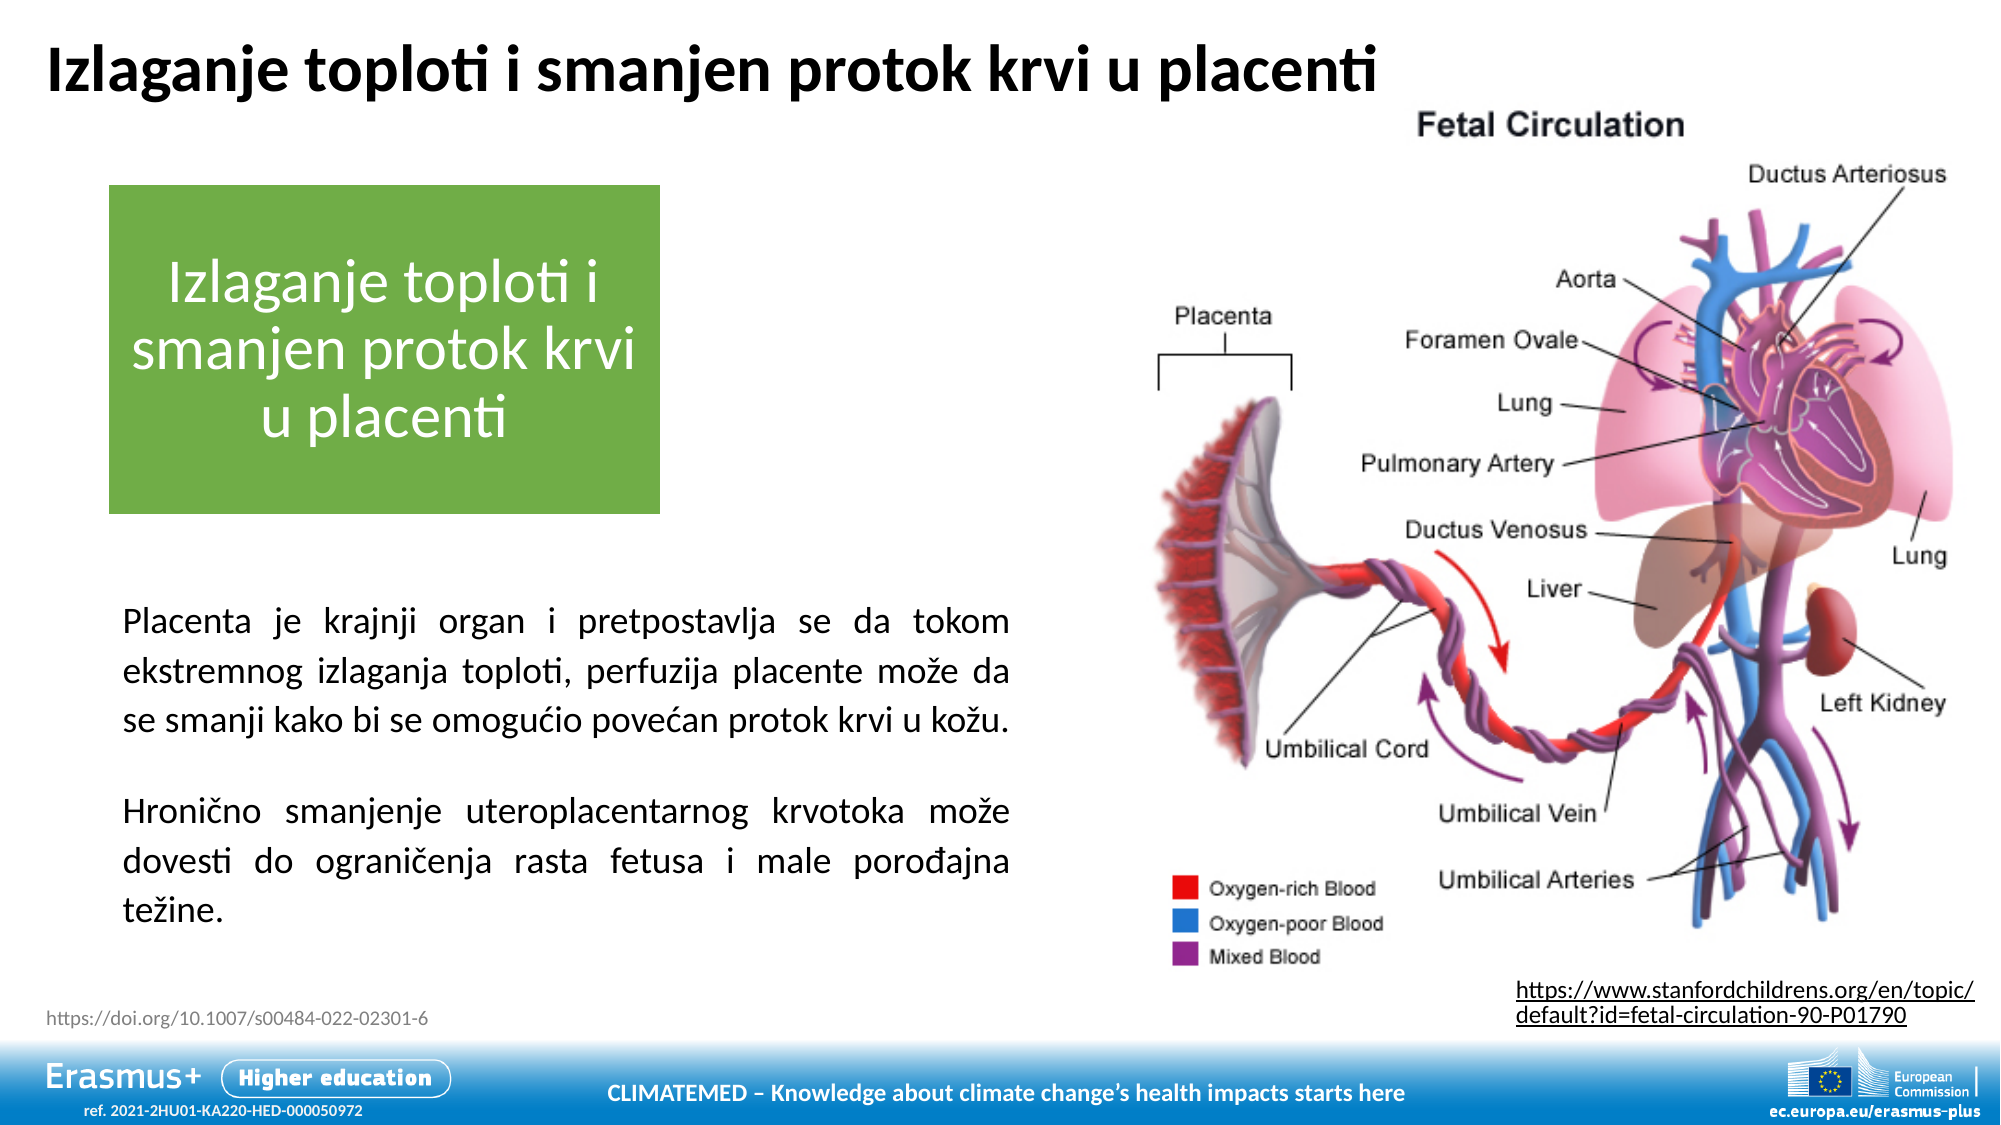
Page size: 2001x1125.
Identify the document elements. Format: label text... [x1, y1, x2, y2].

picture [0, 87, 2000, 1125]
text_box https://www.stanfordchildrens.org/en/topic/default?id=fetal-circulation-90-P01790 [1501, 966, 1993, 1041]
title Izlaganje toploti i smanjen protok krvi u placenti [31, 25, 1984, 116]
text_box https://doi.org/10.1007/s00484-022-02301-6 [31, 997, 1547, 1038]
list Placenta je krajnji organ i pretpostavlja se da tokom ekstremnog izlaganja toploti, perfuzija placente može da se smanji kako bi se omogućio povećan protok krvi u kožu. Hronično smanjenje uteroplacentarnog krvotoka može dovesti do ograničenja rasta fetusa i male porođajna težine. [107, 584, 1027, 960]
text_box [107, 183, 661, 516]
